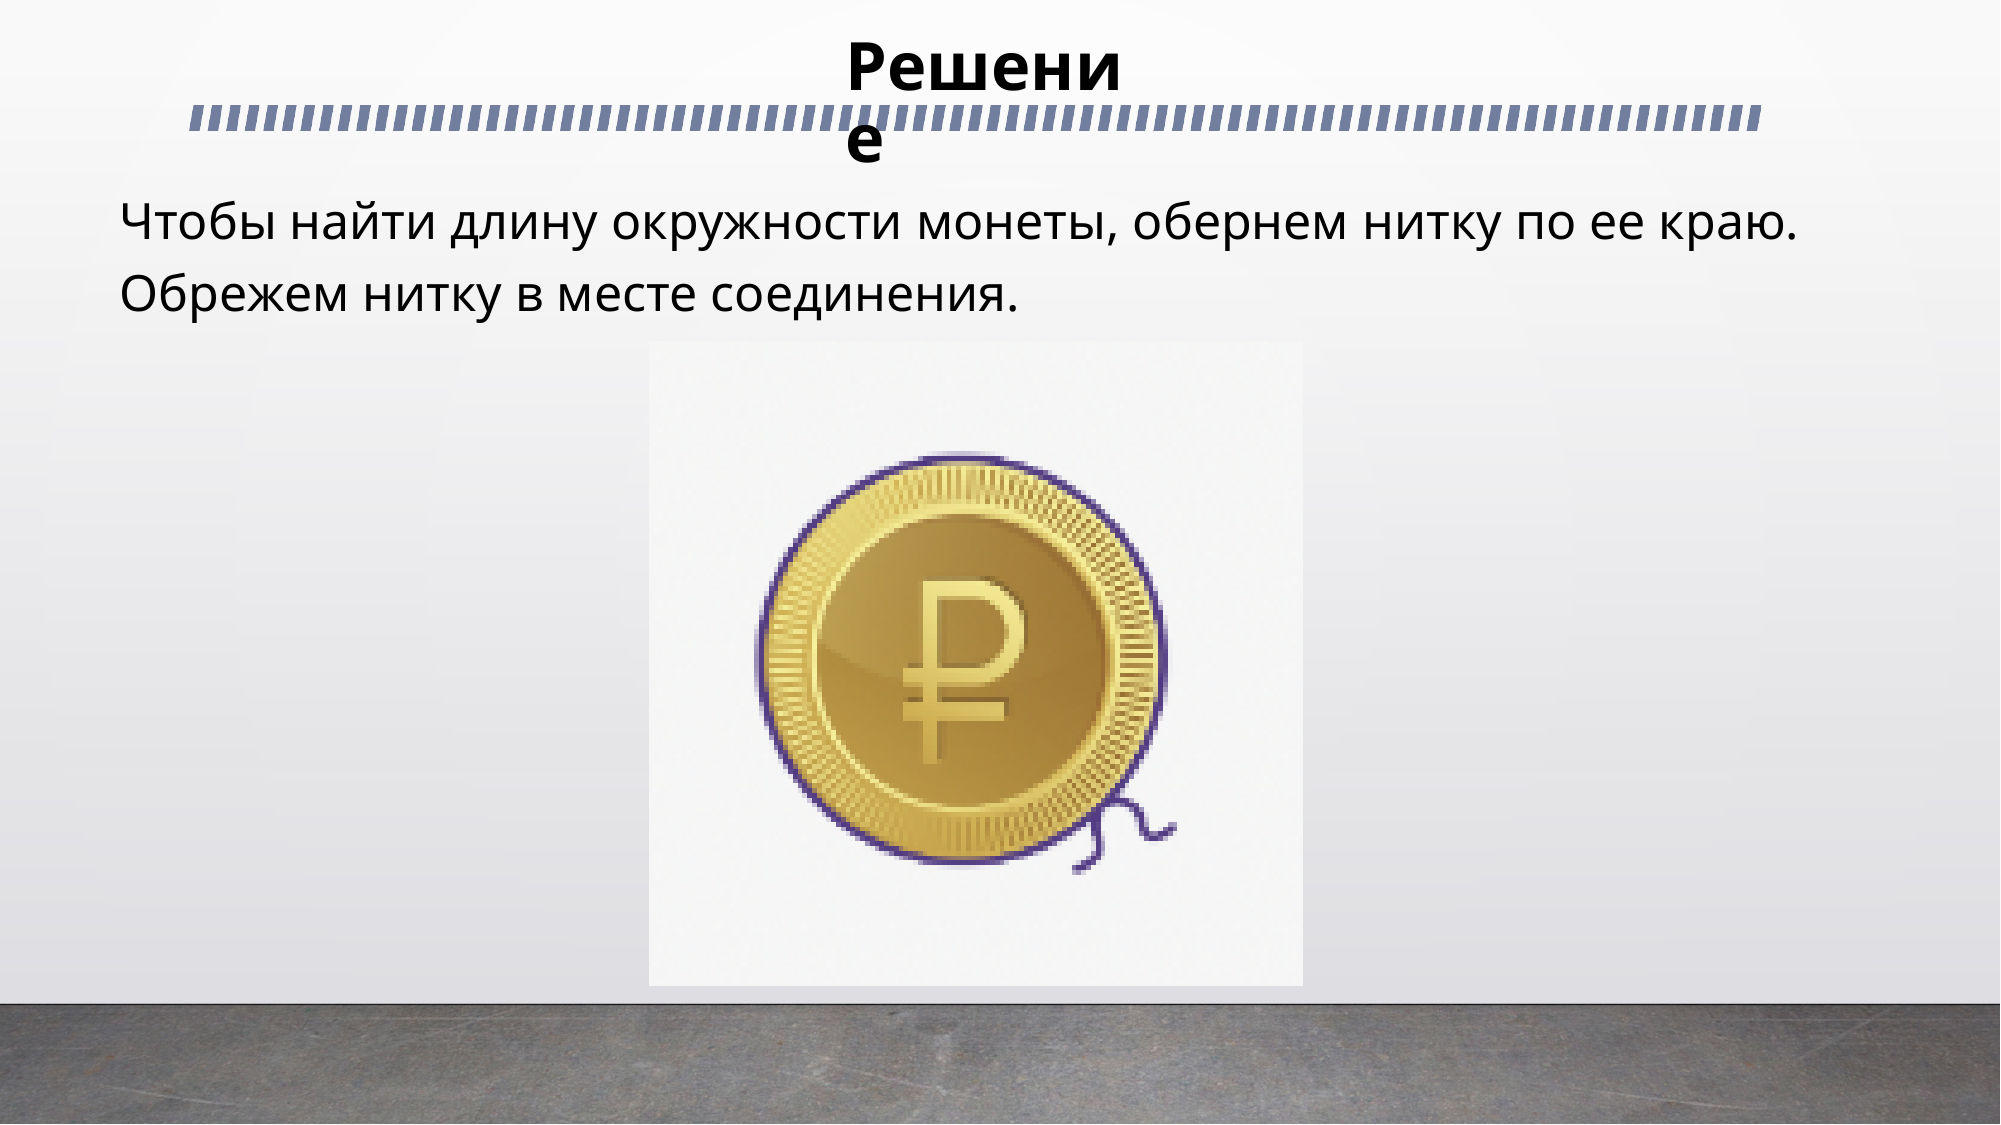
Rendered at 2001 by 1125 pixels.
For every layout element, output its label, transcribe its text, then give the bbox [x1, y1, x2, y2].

list Чтобы найти длину окружности монеты, обернем нитку по ее краю. Обрежем нитку в месте соединения. [104, 169, 1884, 711]
text_box Решение [830, 24, 1141, 198]
picture [0, 1004, 2000, 1124]
picture [648, 341, 1303, 986]
